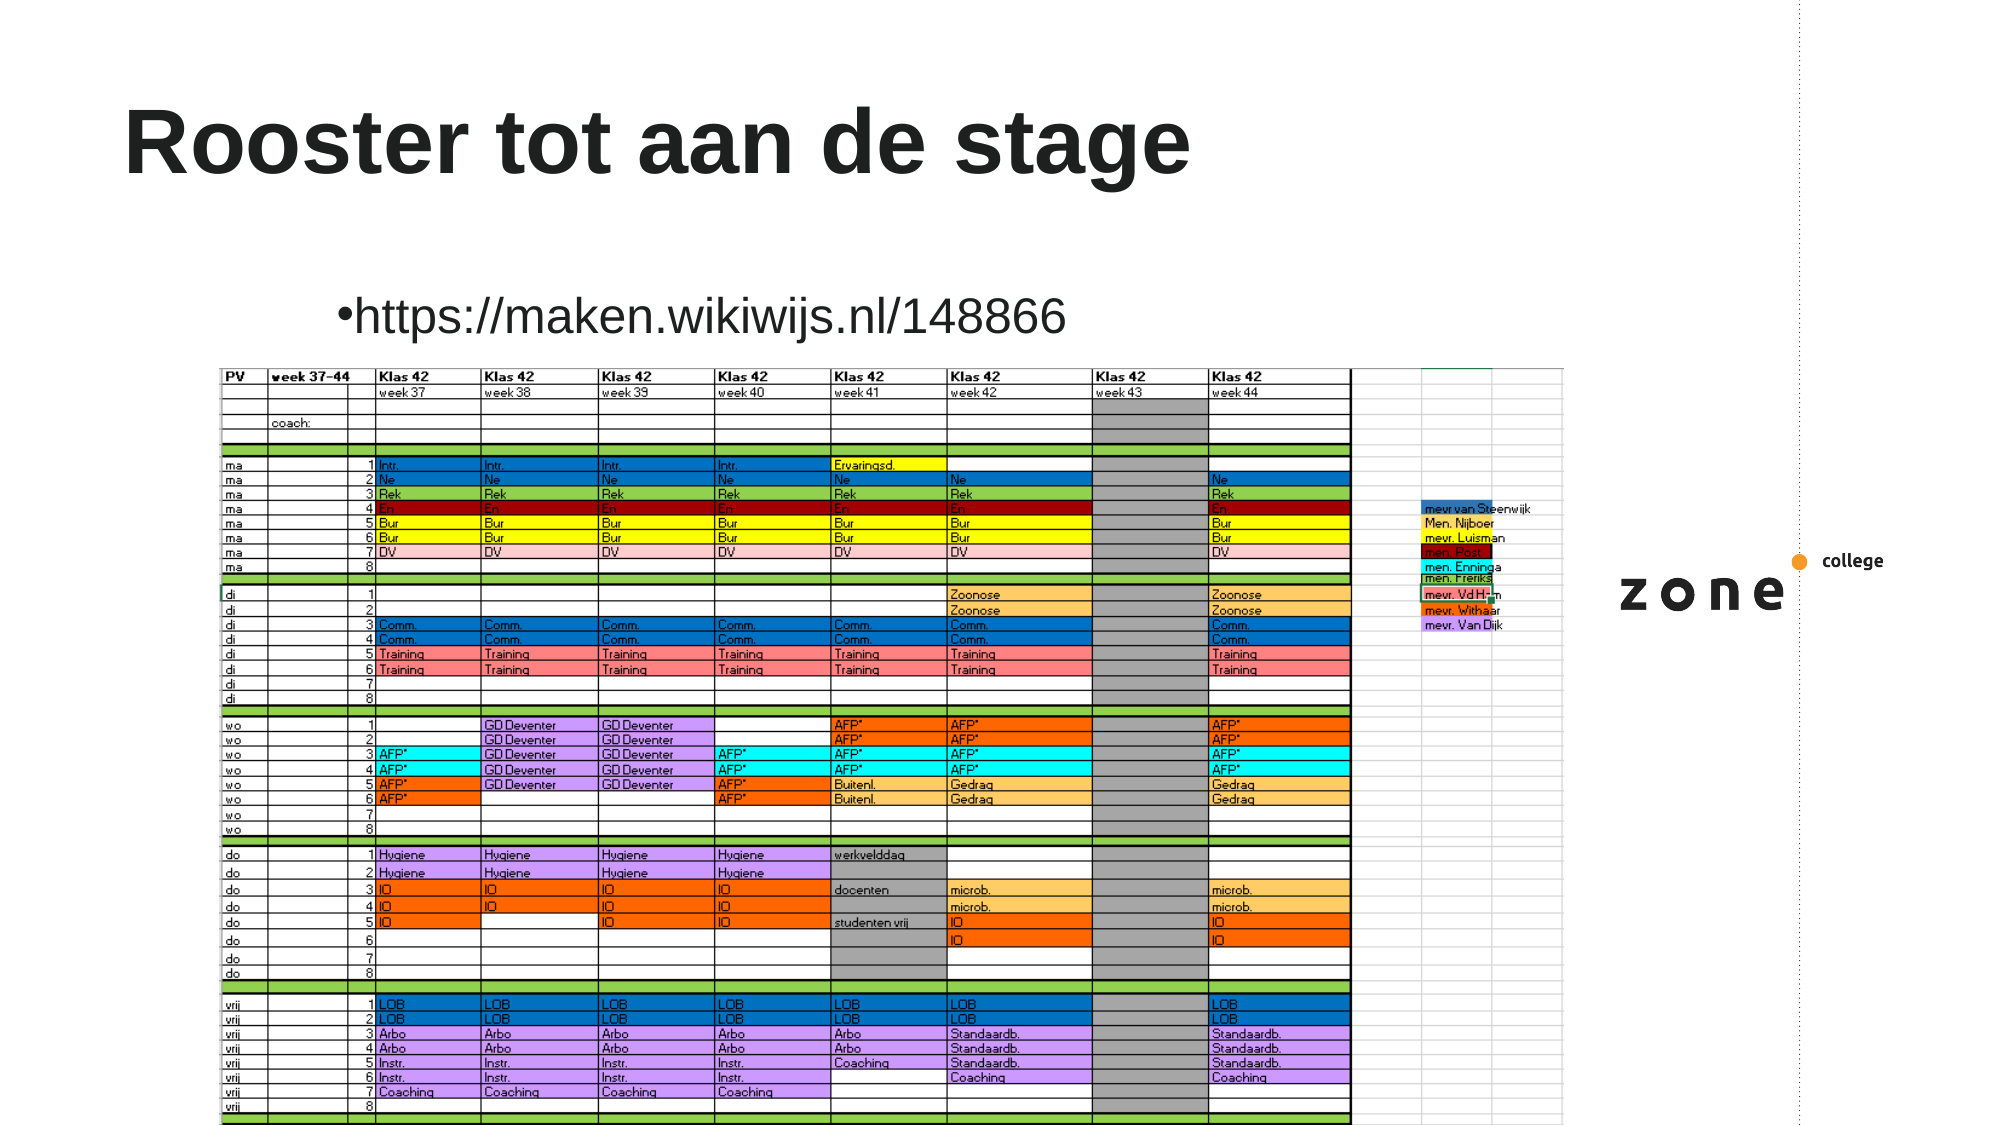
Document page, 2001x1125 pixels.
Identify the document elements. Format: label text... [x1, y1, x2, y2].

picture [1596, 0, 2001, 1125]
picture [219, 368, 1564, 1125]
list https://maken.wikiwijs.nl/148866 [336, 283, 1607, 998]
title Rooster tot aan de stage [124, 94, 1607, 272]
